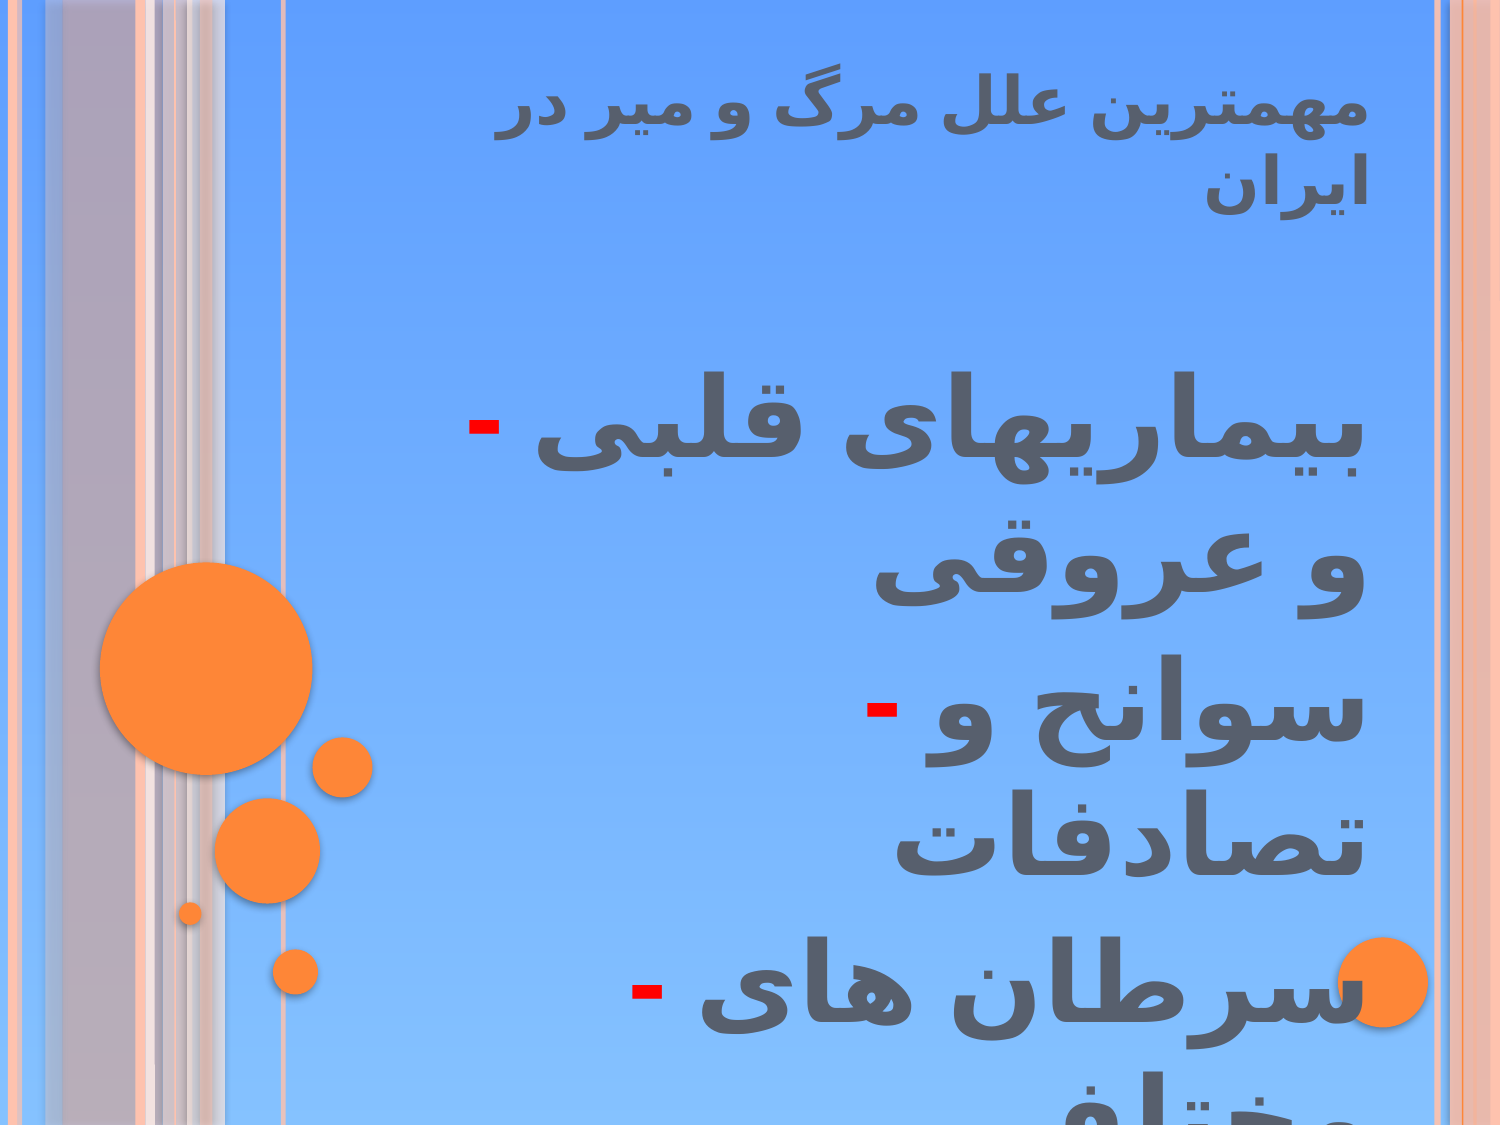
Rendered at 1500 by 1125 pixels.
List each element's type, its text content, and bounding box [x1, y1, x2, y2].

subtitle - بیماریهای قلبی و عروقی - سوانح و تصادفات - سرطان های مختلف [375, 337, 1388, 1046]
title مهمترین علل مرگ و میر در ایران [375, 50, 1388, 225]
